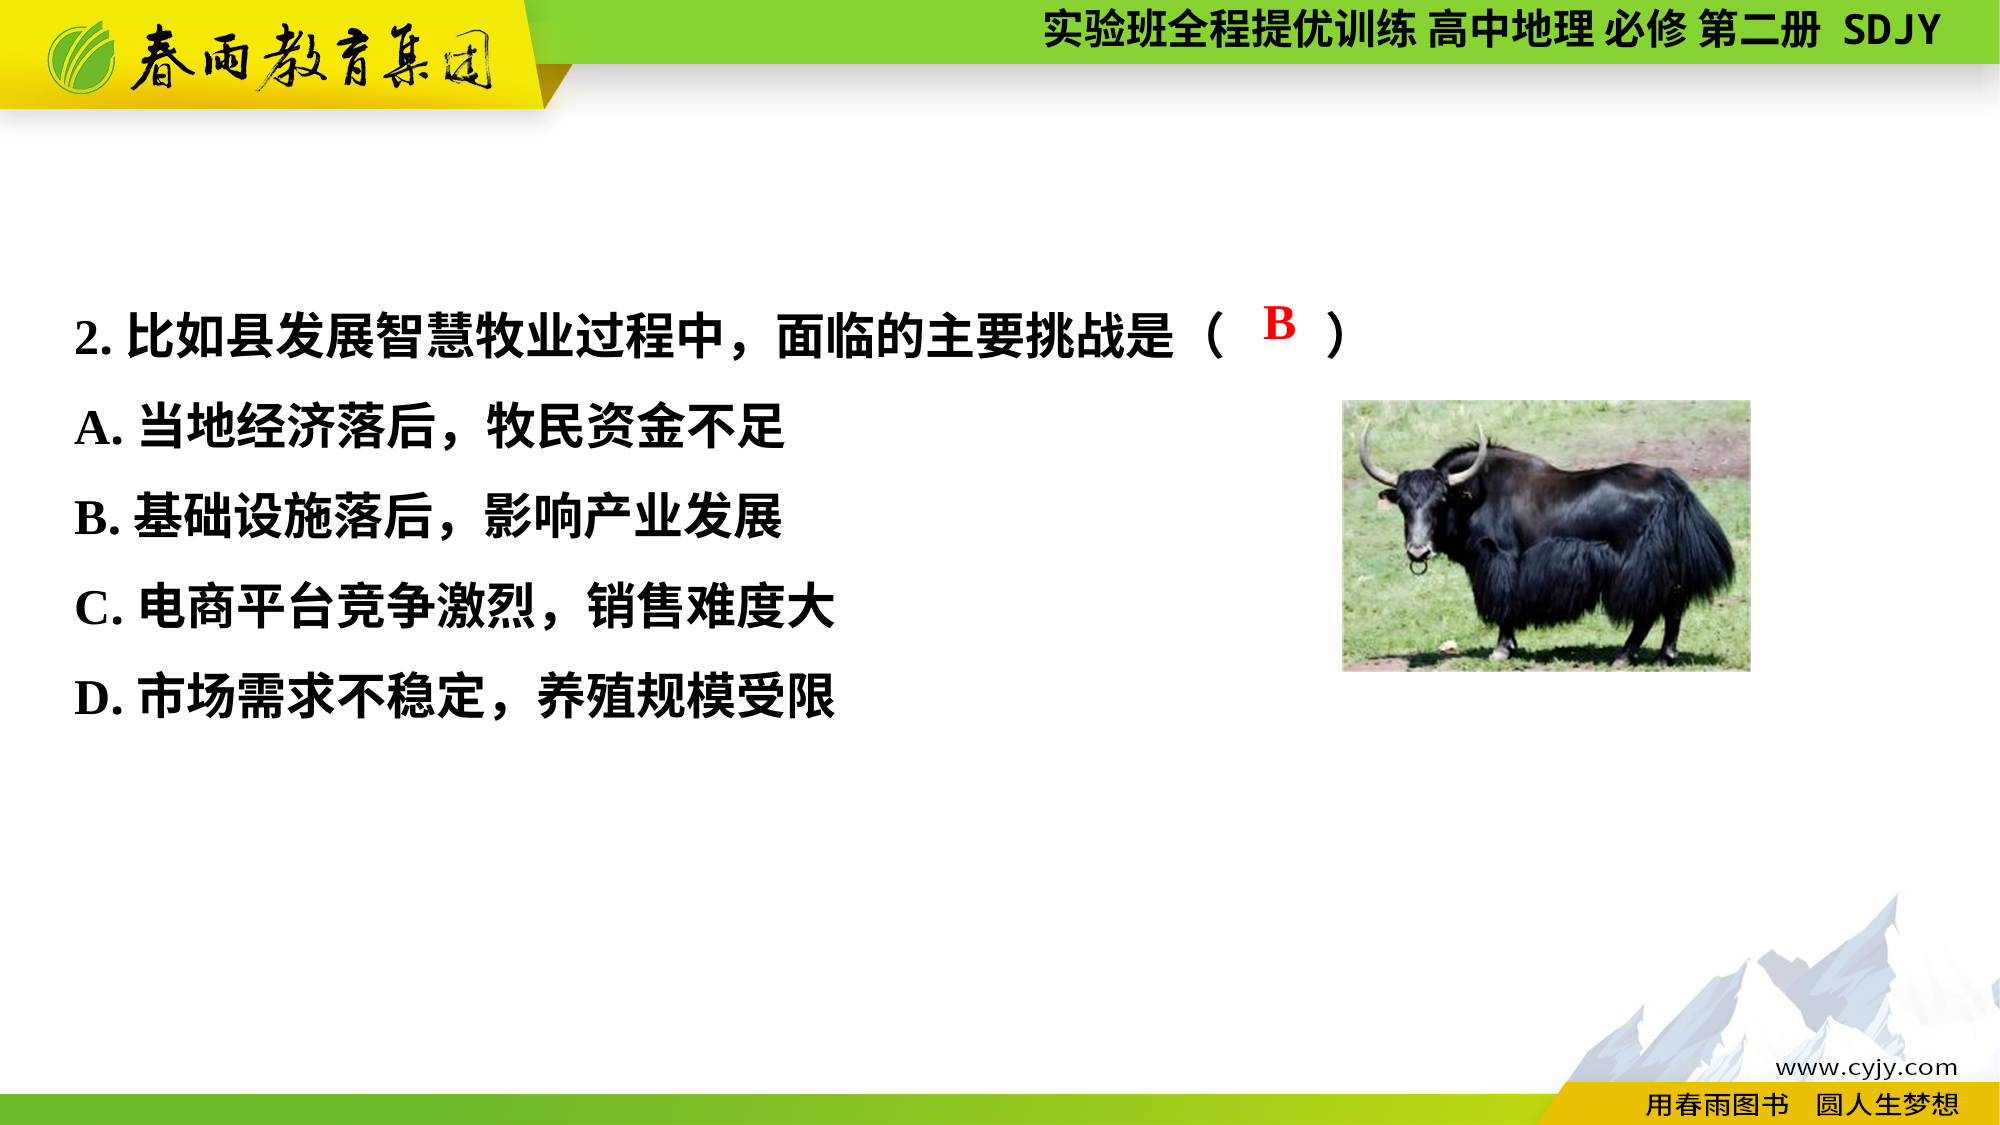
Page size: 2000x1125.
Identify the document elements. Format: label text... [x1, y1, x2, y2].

picture [0, 0, 2000, 1125]
list 2.比如县发展智慧牧业过程中，面临的主要挑战是（ ） A.当地经济落后，牧民资金不足 B.基础设施落后，影响产业发展 C.电商平台竞争激烈，销售难度大 D.市场需求不稳定，养殖规模受限 [59, 267, 1944, 737]
text_box B [1248, 281, 1312, 357]
